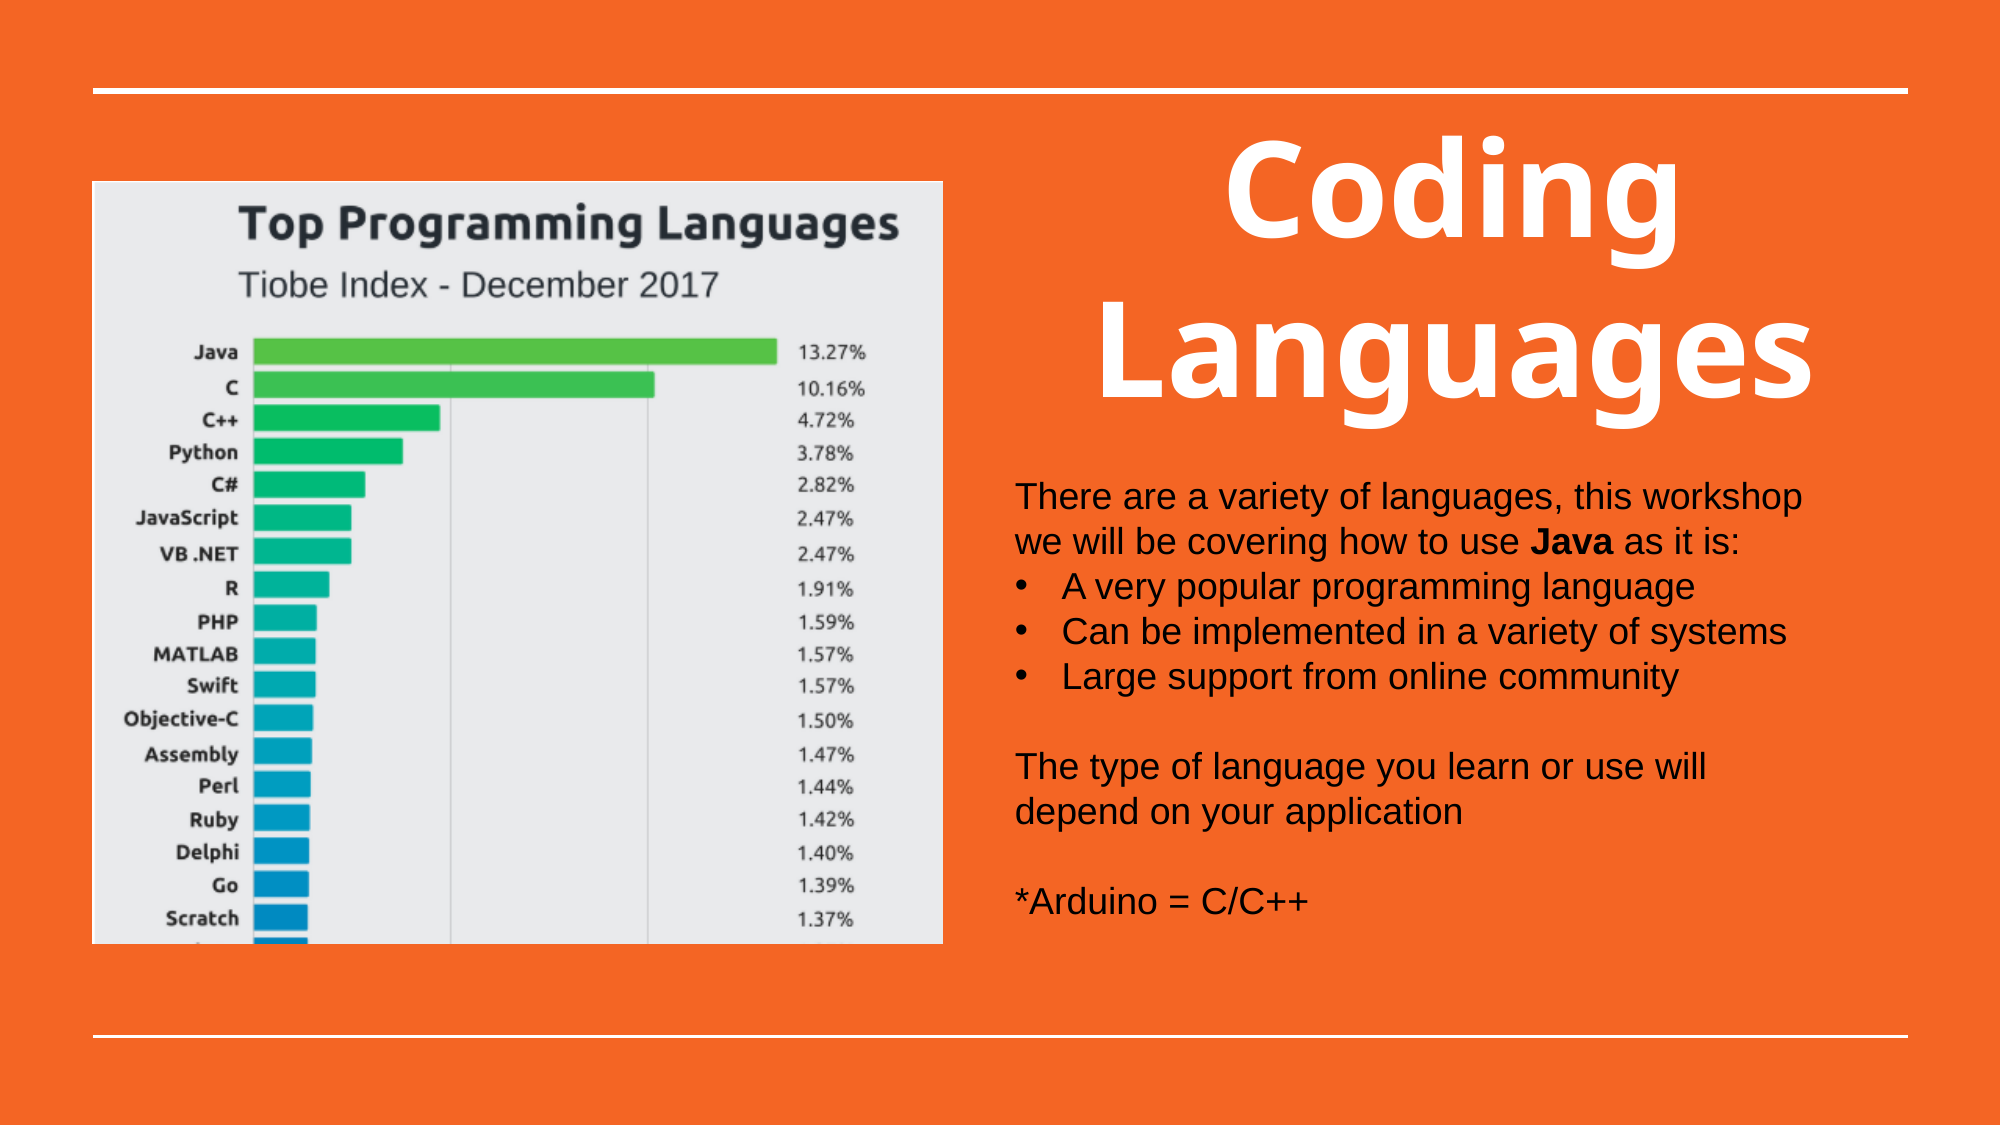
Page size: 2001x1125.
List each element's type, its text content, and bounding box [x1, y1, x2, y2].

picture [92, 180, 943, 944]
title Coding Languages [999, 95, 1908, 433]
text_box There are a variety of languages, this workshop we will be covering how to use Java as it is: A very popular programming language Can be implemented in a variety of systems Large support from online community The type of language you learn or use will depend on your application *Arduino = C/C++ [999, 464, 1851, 975]
